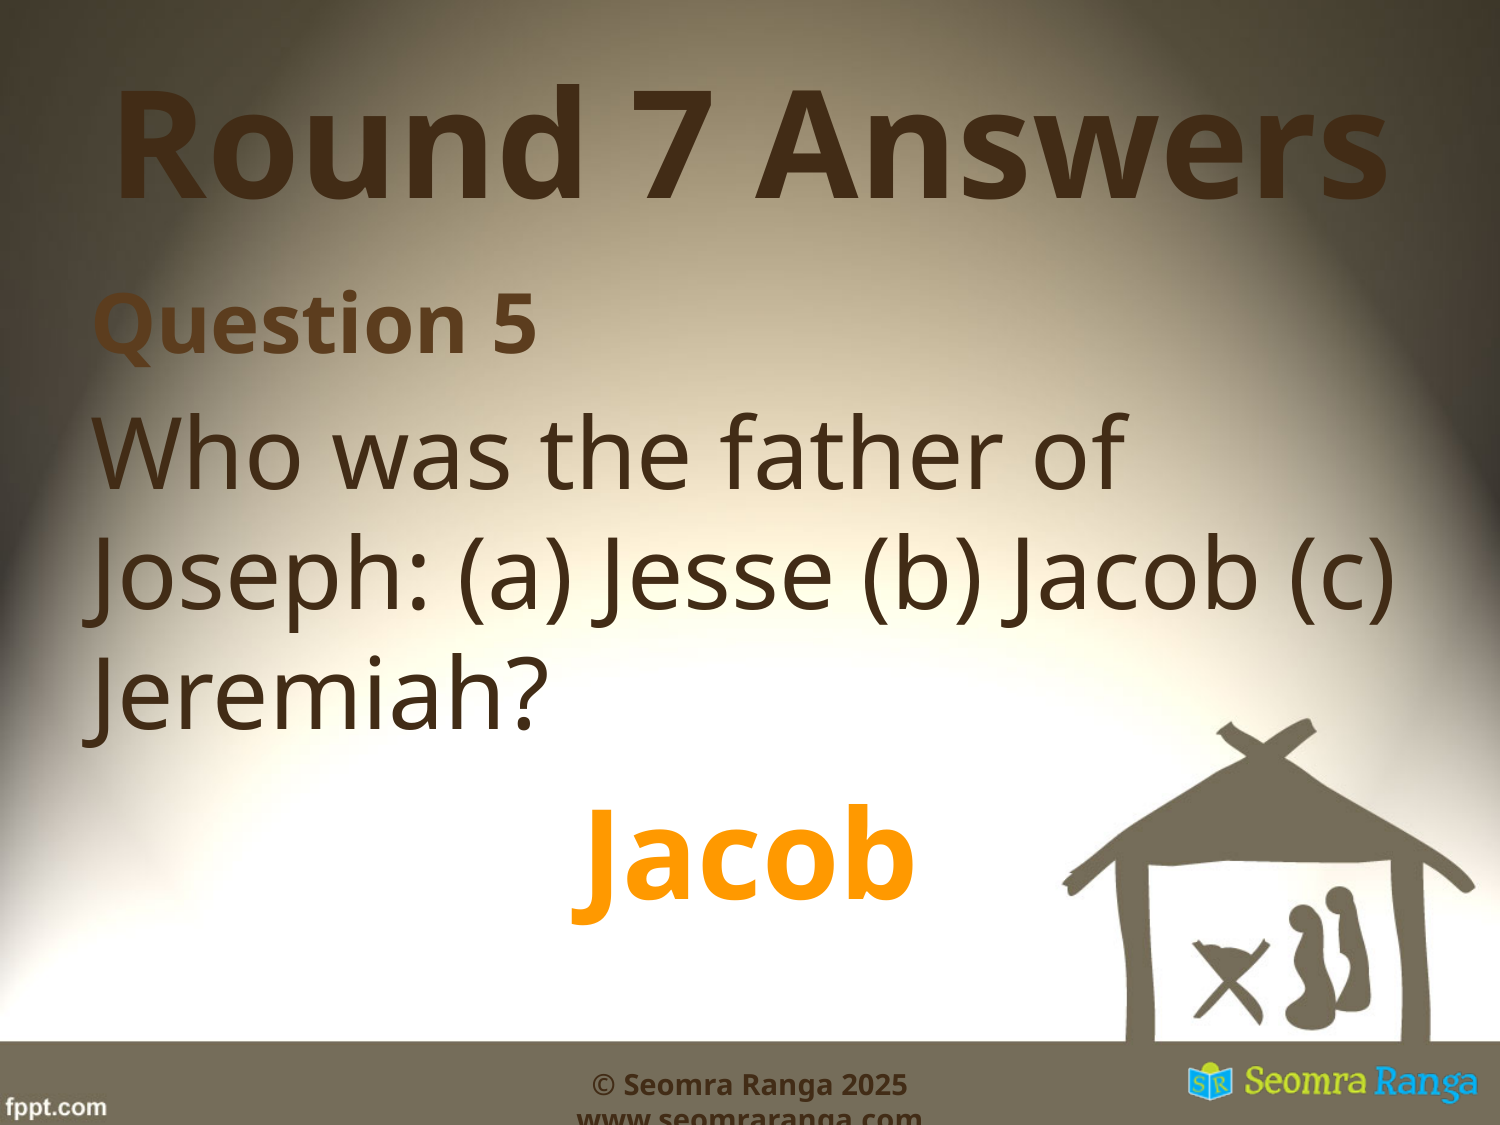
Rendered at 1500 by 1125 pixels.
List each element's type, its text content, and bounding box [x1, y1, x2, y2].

picture [0, 0, 1500, 1125]
title Round 7 Answers [75, 45, 1425, 233]
text_box © Seomra Ranga 2025 www.seomraranga.com [401, 1058, 1099, 1125]
list Question 5 Who was the father of Joseph: (a) Jesse (b) Jacob (c) Jeremiah? Jacob [75, 262, 1425, 1005]
